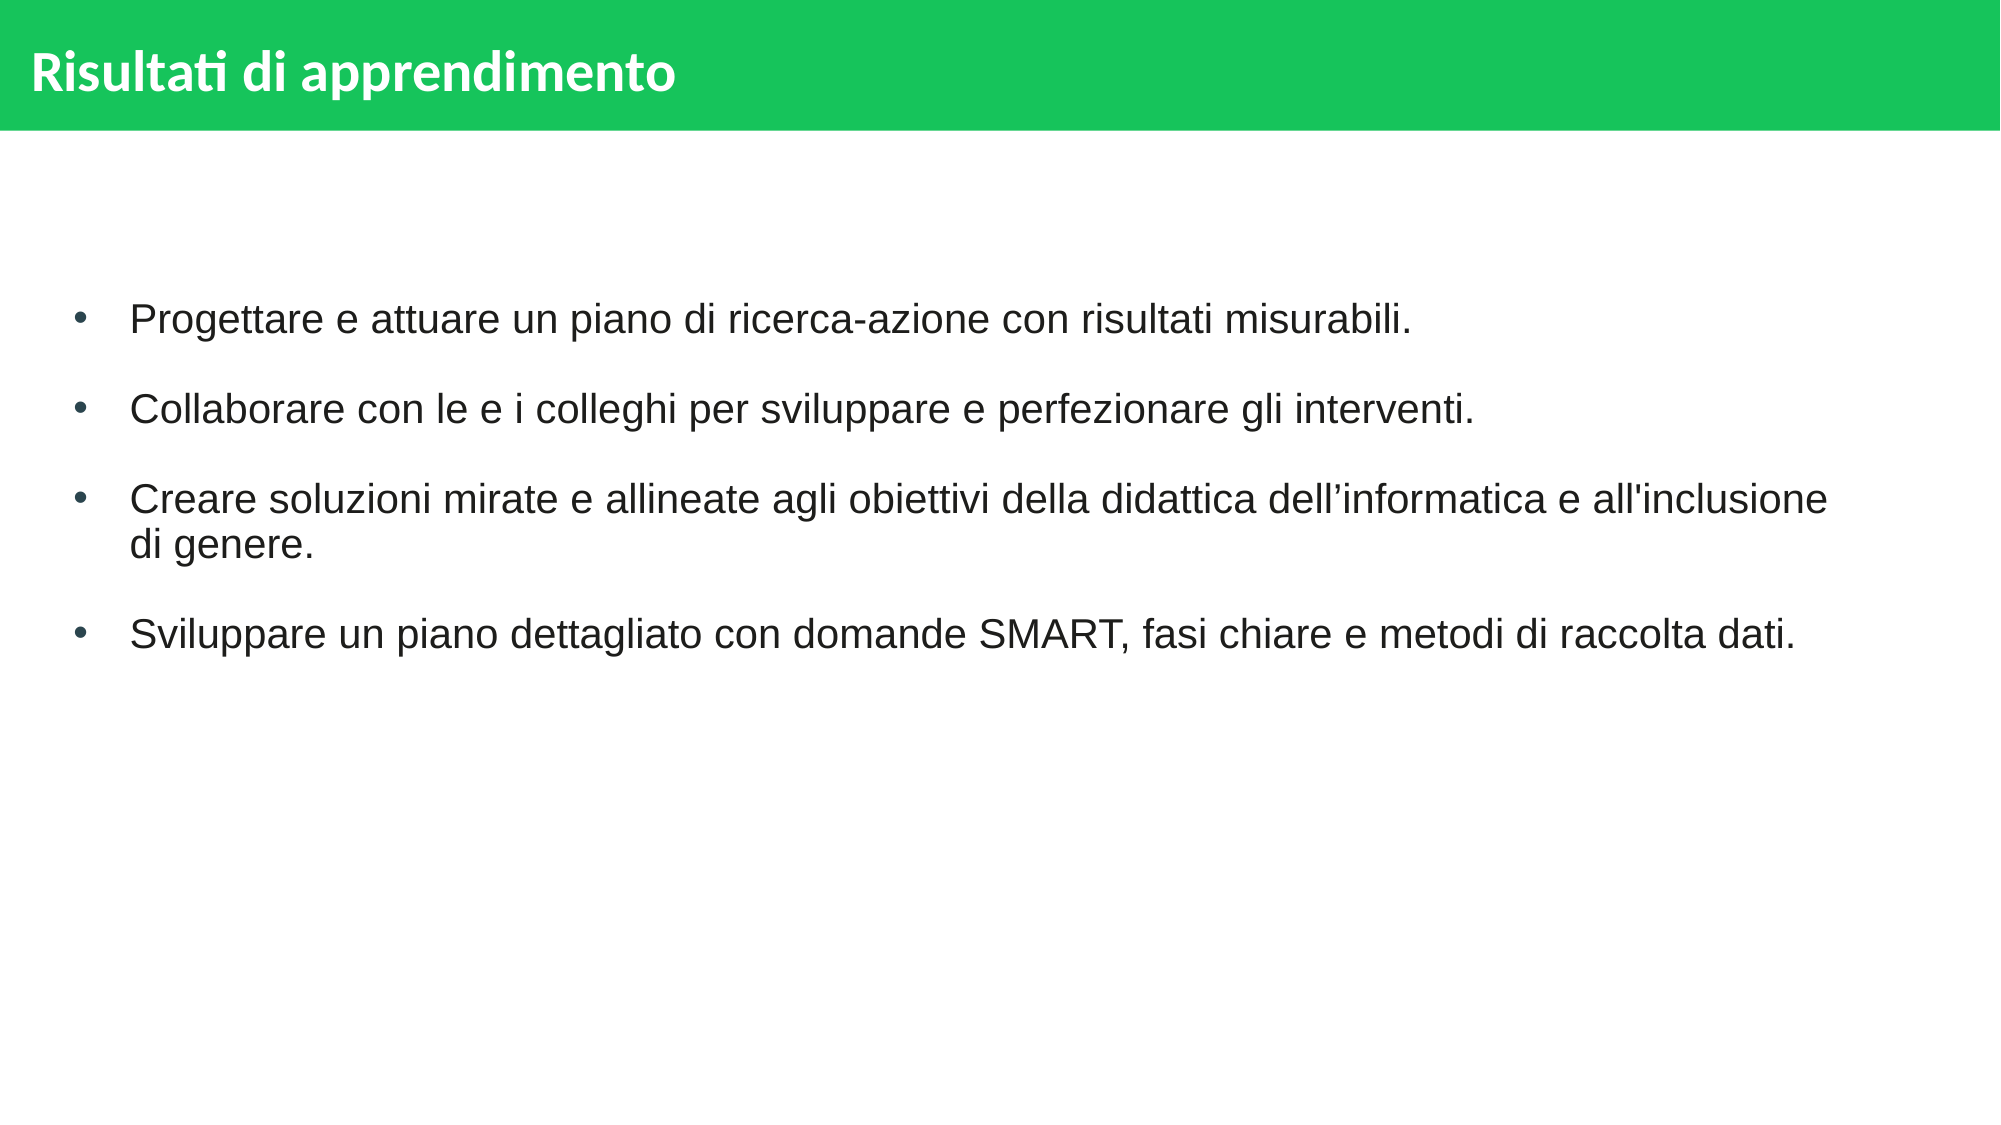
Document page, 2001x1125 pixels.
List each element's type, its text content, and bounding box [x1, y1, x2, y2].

title Risultati di apprendimento [16, 13, 1976, 131]
list Progettare e attuare un piano di ricerca-azione con risultati misurabili. Collaborare con le e i colleghi per sviluppare e perfezionare gli interventi. Creare soluzioni mirate e allineate agli obiettivi della didattica dell’informatica e all'inclusione di genere. Sviluppare un piano dettagliato con domande SMART, fasi chiare e metodi di raccolta dati. [58, 239, 1878, 1108]
